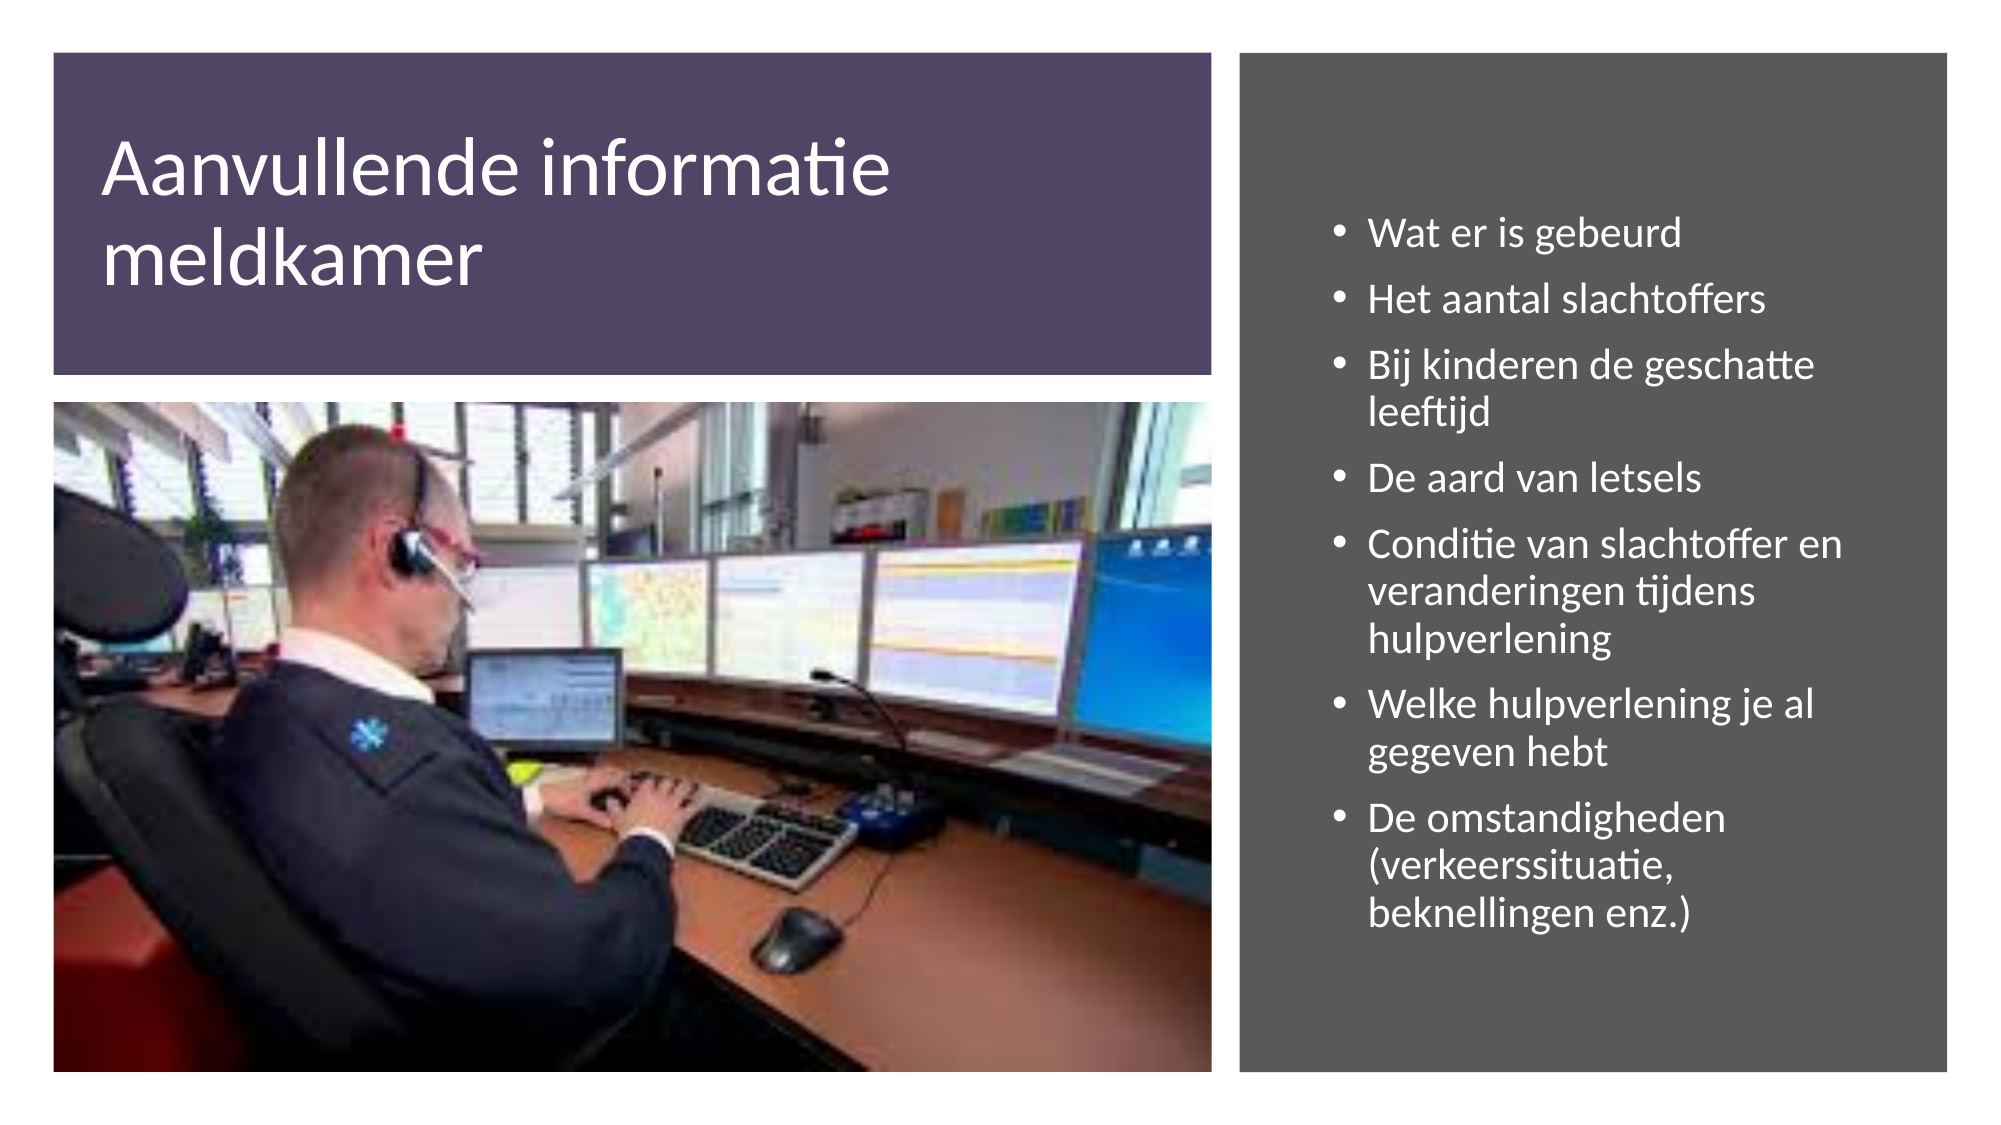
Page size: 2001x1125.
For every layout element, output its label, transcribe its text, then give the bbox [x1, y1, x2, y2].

text_box [53, 52, 1212, 376]
title Aanvullende informatie meldkamer [85, 80, 1168, 348]
picture [53, 402, 1212, 1072]
text_box [1239, 52, 1948, 1073]
list Wat er is gebeurd Het aantal slachtoffers Bij kinderen de geschatte leeftijd De aard van letsels Conditie van slachtoffer en veranderingen tijdens hulpverlening Welke hulpverlening je al gegeven hebt De omstandigheden (verkeerssituatie, beknellingen enz.) [1317, 150, 1879, 947]
